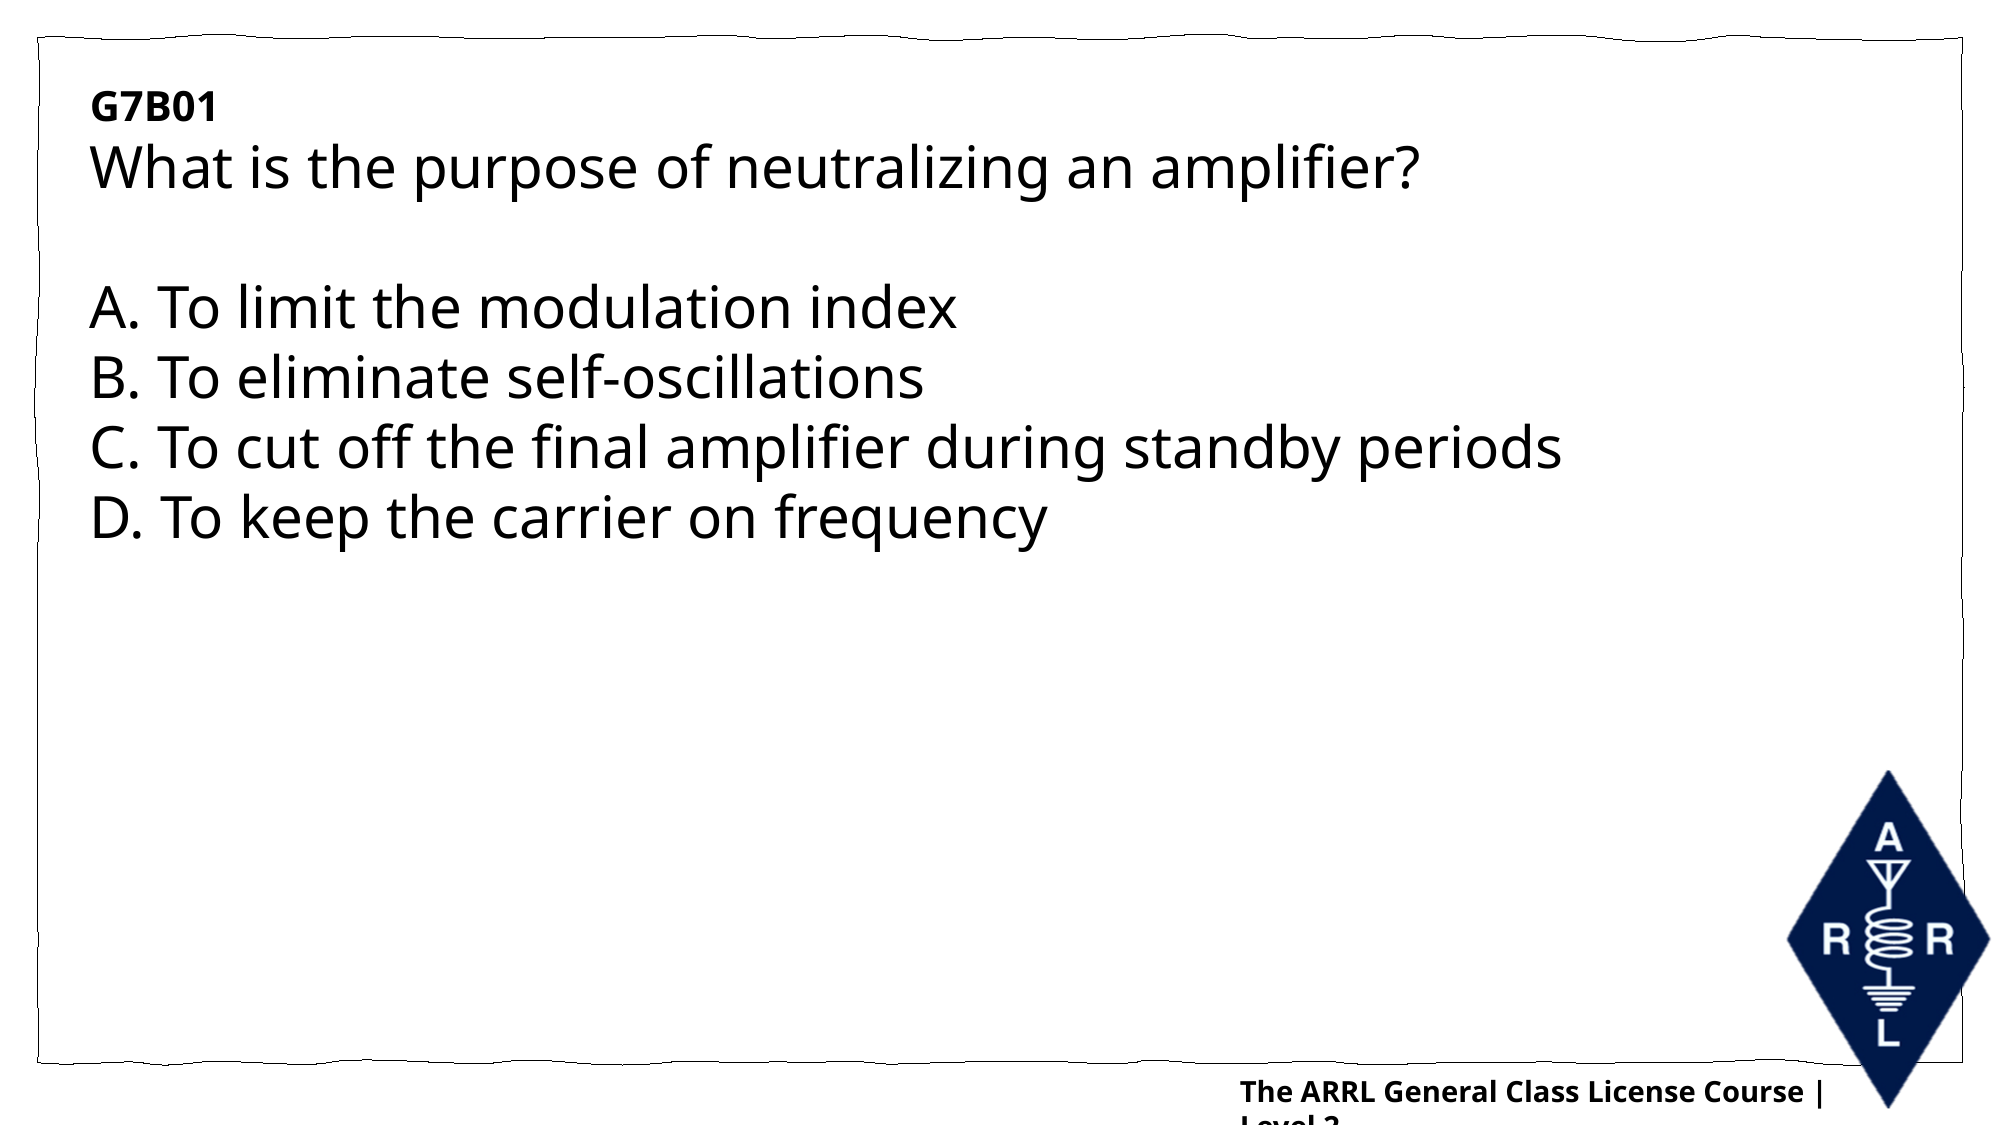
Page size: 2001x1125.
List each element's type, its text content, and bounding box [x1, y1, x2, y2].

text_box G7B01 What is the purpose of neutralizing an amplifier? A. To limit the modulation index B. To eliminate self-oscillations C. To cut off the final amplifier during standby periods D. To keep the carrier on frequency [75, 72, 1850, 558]
picture [1773, 752, 1999, 1125]
